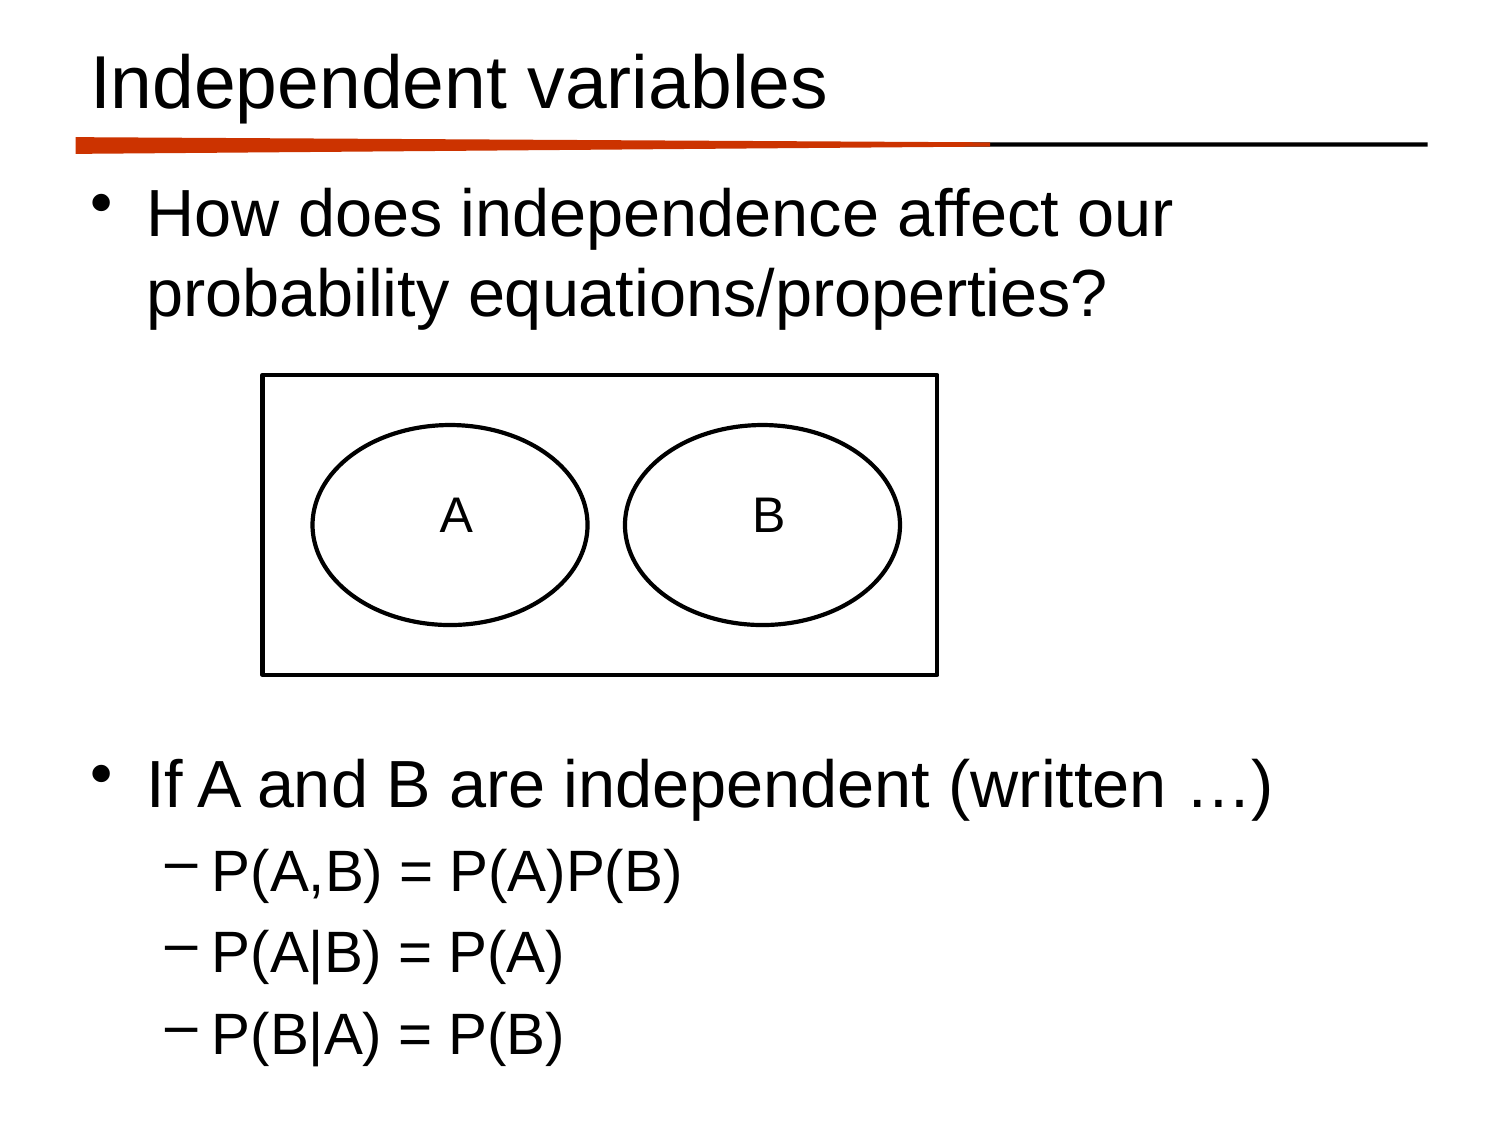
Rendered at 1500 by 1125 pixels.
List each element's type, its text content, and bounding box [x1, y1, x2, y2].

title Independent variables [74, 24, 1426, 133]
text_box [262, 374, 938, 676]
list How does independence affect our probability equations/properties? If A and B are independent (written …) P(A,B) = P(A)P(B) P(A|B) = P(A) P(B|A) = P(B) [74, 162, 1426, 1006]
